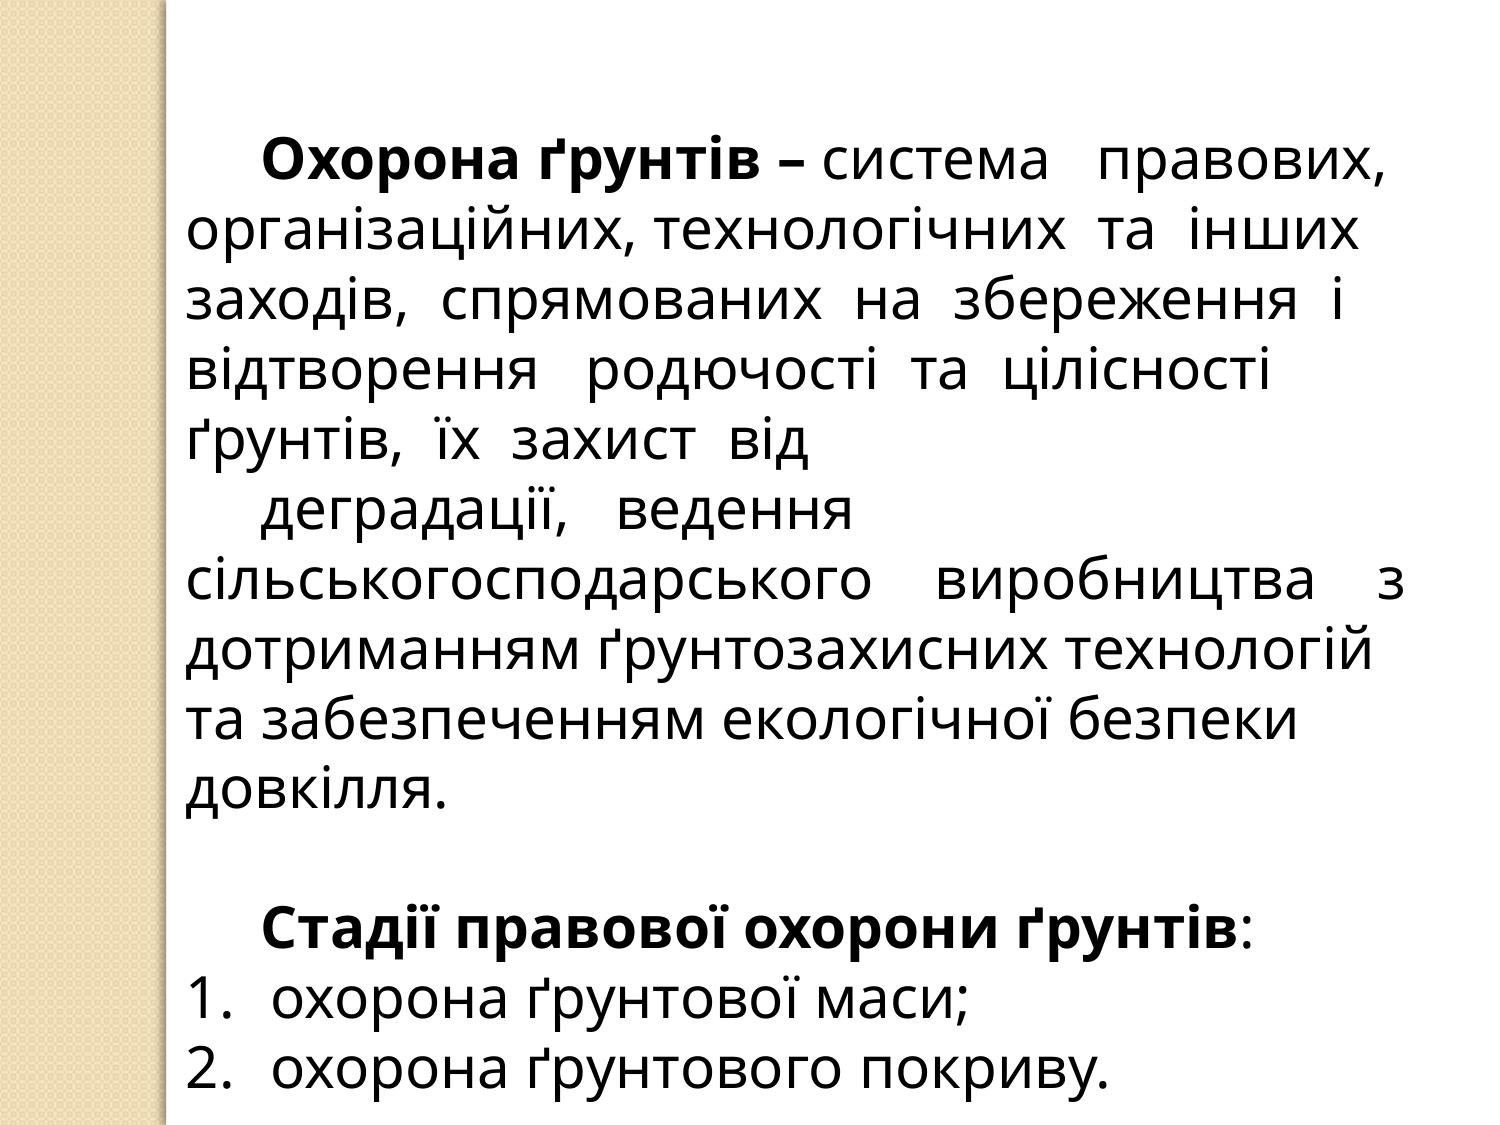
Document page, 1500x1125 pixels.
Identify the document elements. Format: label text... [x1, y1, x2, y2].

text_box Охорона ґрунтів – система правових, організаційних, технологічних та інших заходів, спрямованих на збереження і відтворення родючості та цілісності ґрунтів, їх захист від деградації, ведення сільськогосподарського виробництва з дотриманням ґрунтозахисних технологій та забезпеченням екологічної безпеки довкілля. Стадії правової охорони ґрунтів: охорона ґрунтової маси; охорона ґрунтового покриву. [171, 113, 1447, 1108]
